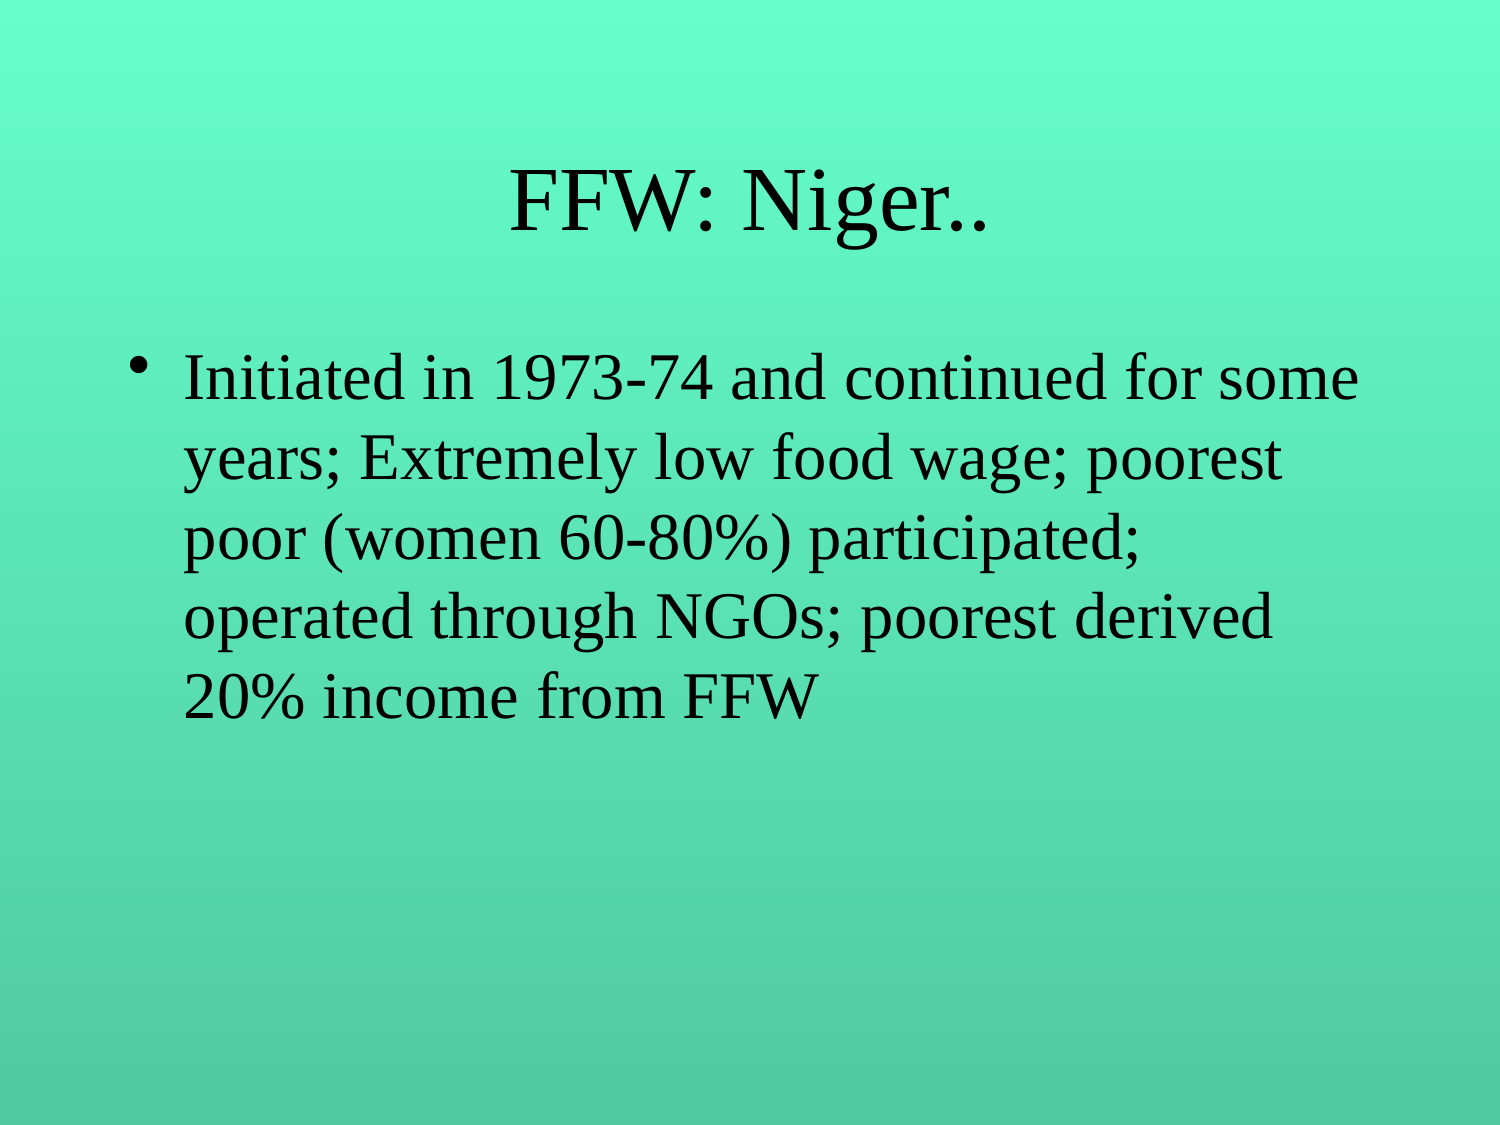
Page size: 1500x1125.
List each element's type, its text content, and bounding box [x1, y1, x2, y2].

title FFW: Niger.. [112, 99, 1388, 288]
list Initiated in 1973-74 and continued for some years; Extremely low food wage; poorest poor (women 60-80%) participated; operated through NGOs; poorest derived 20% income from FFW [112, 324, 1388, 1001]
